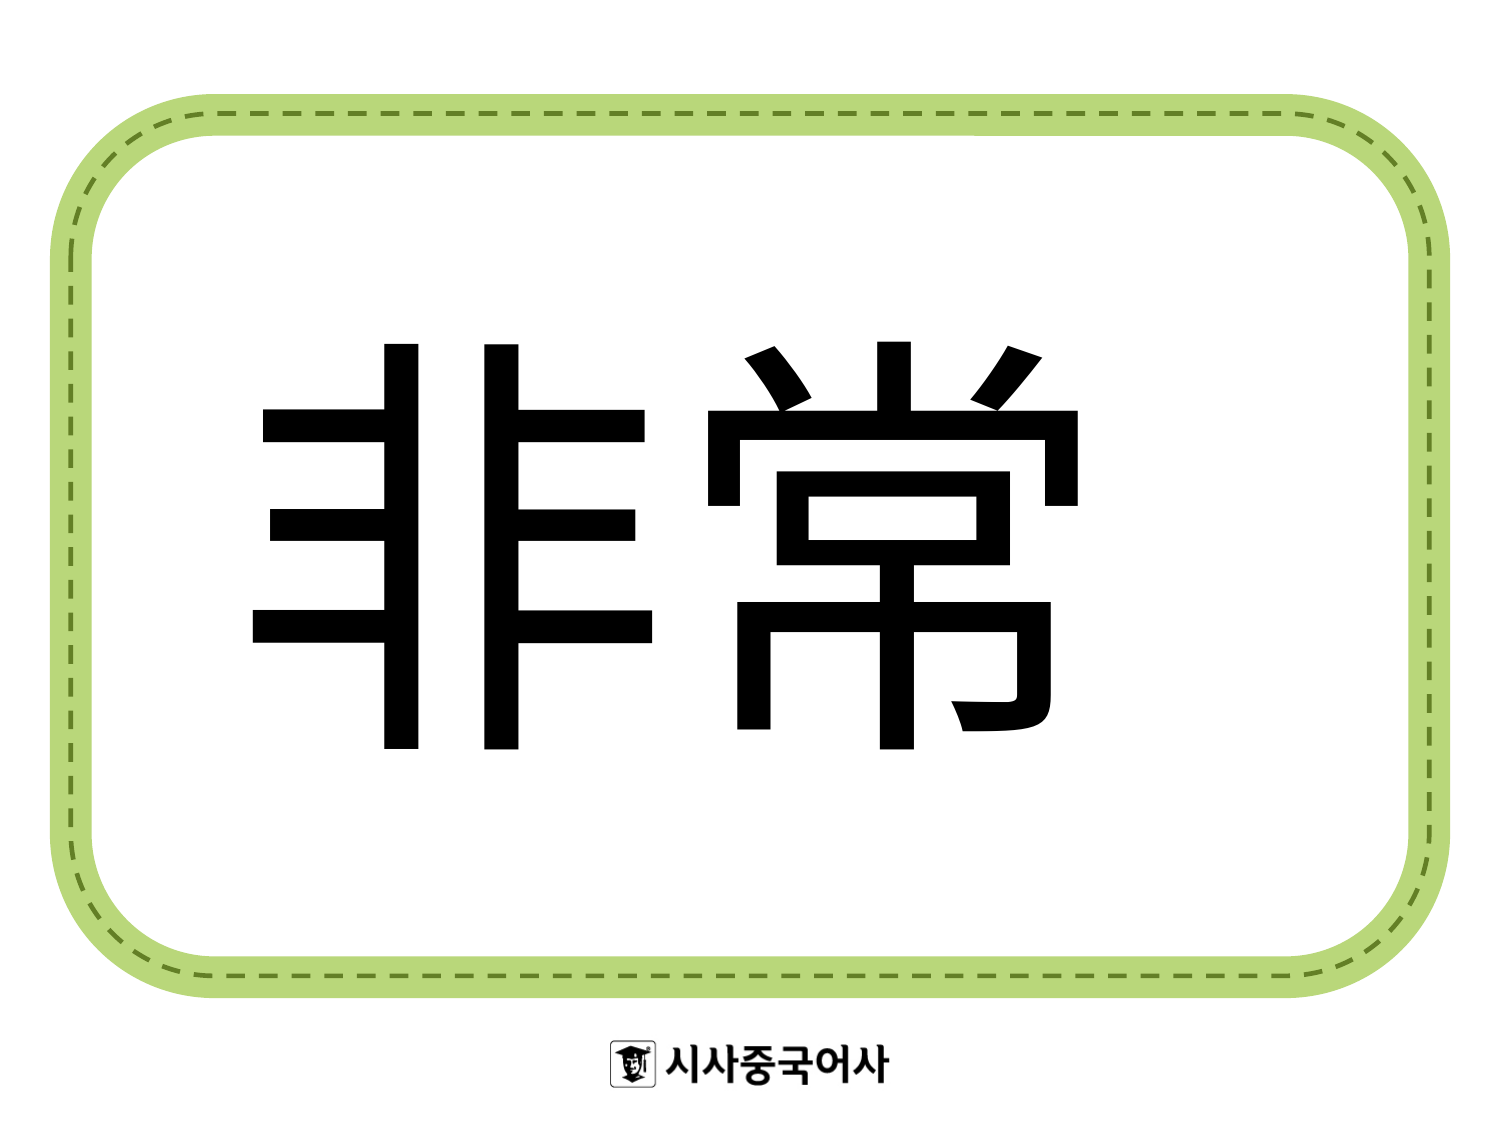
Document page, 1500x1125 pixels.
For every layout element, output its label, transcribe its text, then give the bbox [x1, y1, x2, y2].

text_box 非常 [145, 189, 1354, 853]
picture [602, 1034, 898, 1094]
